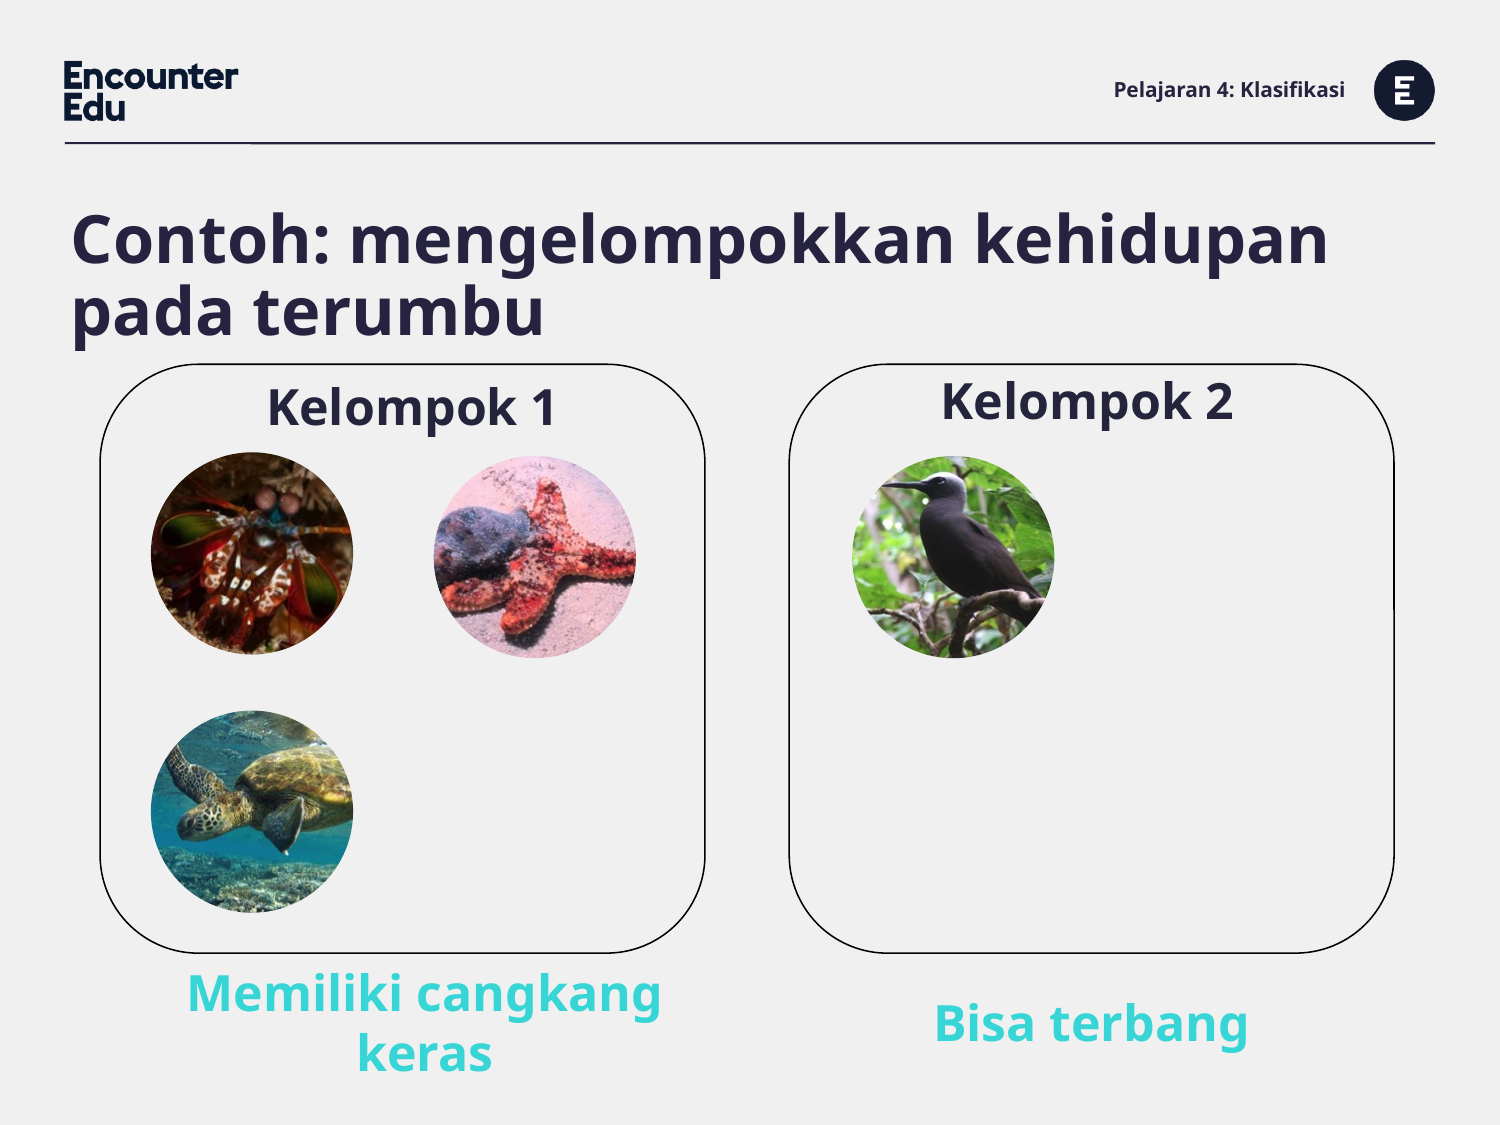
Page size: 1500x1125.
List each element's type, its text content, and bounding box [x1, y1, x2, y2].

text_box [99, 362, 1395, 954]
title Pelajaran 4: Klasifikasi [749, 67, 1359, 114]
picture [60, 59, 243, 122]
picture [1372, 58, 1436, 122]
text_box Bisa terbang [825, 981, 1359, 1061]
text_box Memiliki cangkang keras [100, 981, 750, 1061]
text_box Contoh: mengelompokkan kehidupan pada terumbu [63, 223, 1414, 333]
